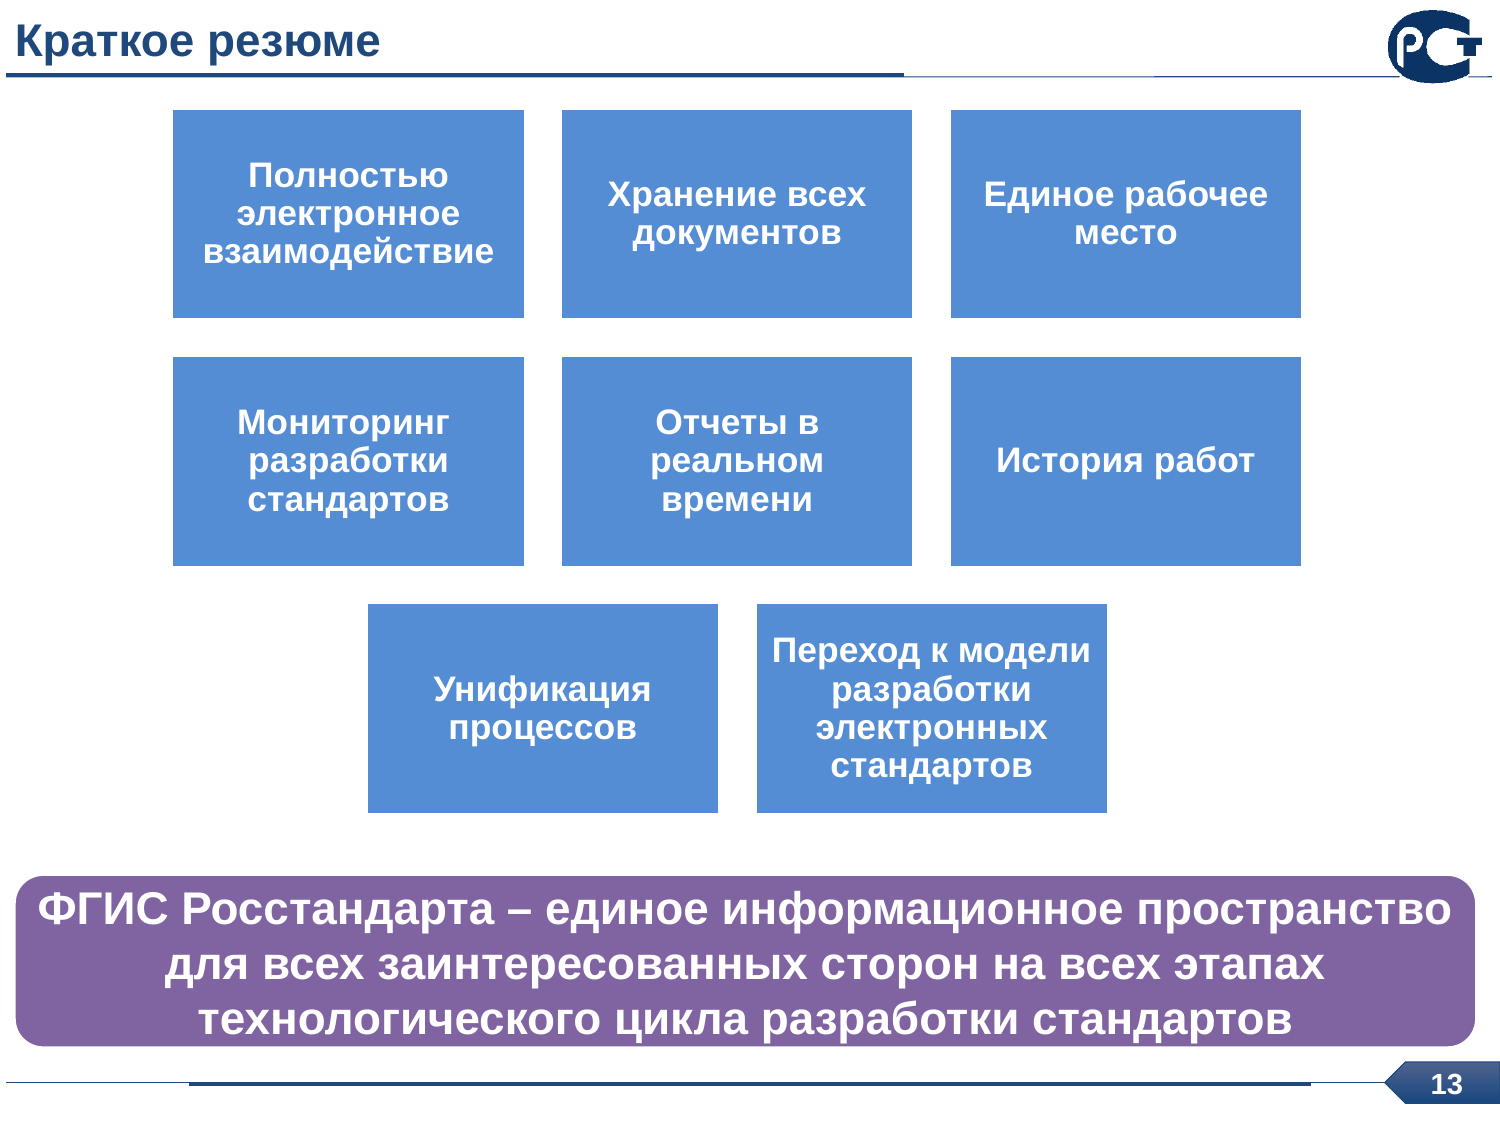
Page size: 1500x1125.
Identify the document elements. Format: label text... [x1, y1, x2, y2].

slide_number 13 [1384, 1062, 1500, 1104]
title Краткое резюме [0, 0, 1495, 77]
text_box ФГИС Росстандарта – единое информационное пространство для всех заинтересованных сторон на всех этапах технологического цикла разработки стандартов [12, 872, 1479, 1050]
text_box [41, 107, 1434, 816]
